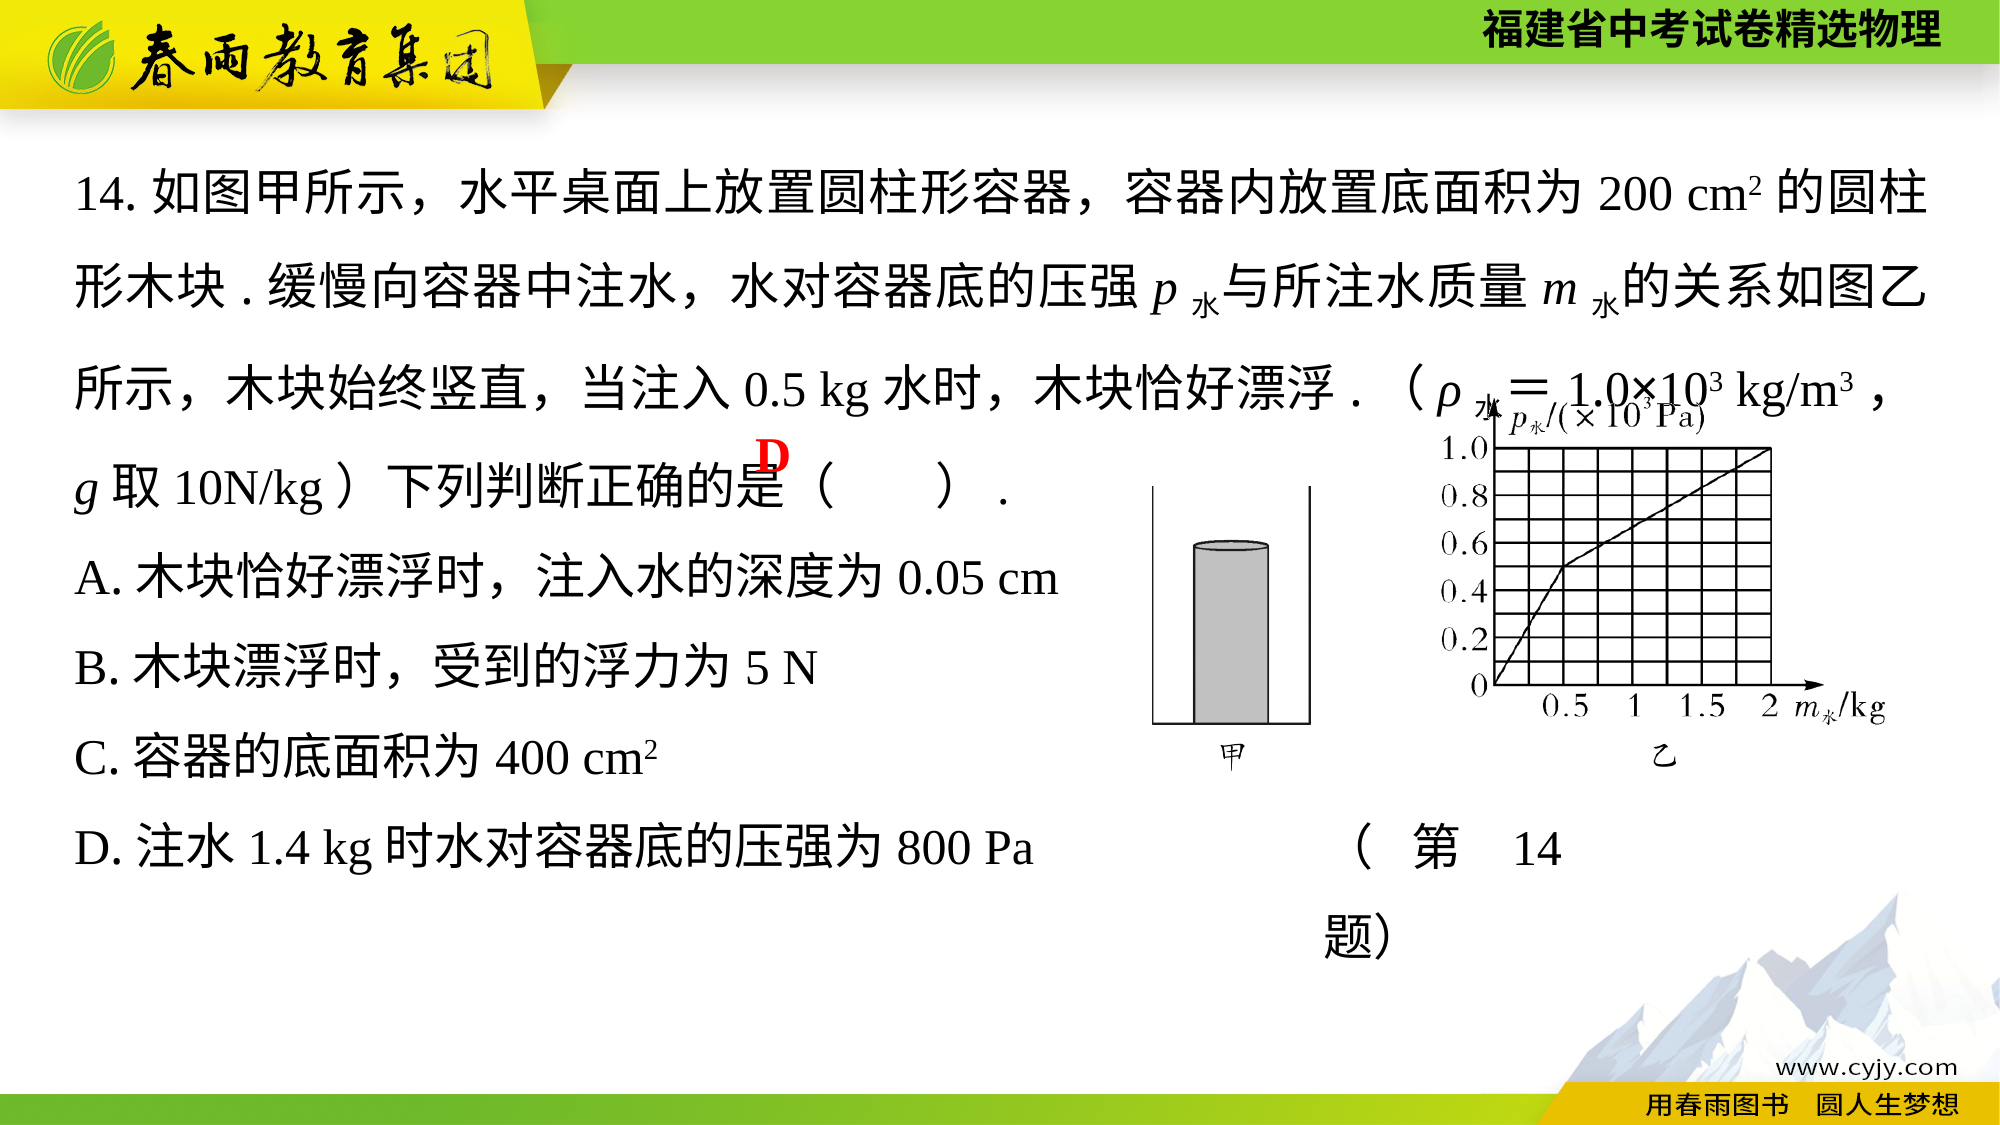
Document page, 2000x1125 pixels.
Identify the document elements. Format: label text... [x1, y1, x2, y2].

text_box D [740, 414, 807, 490]
picture [0, 0, 2000, 1125]
list 14.如图甲所示，水平桌面上放置圆柱形容器，容器内放置底面积为200 cm2的圆柱形木块.缓慢向容器中注水，水对容器底的压强p水与所注水质量m水的关系如图乙所示，木块始终竖直，当注入0.5 kg水时，木块恰好漂浮.（ρ水＝1.0×103 kg/m3，g取10N/kg）下列判断正确的是（ ）. A.木块恰好漂浮时，注入水的深度为0.05 cm B.木块漂浮时，受到的浮力为5 N C.容器的底面积为400 cm2 D.注水1.4 kg时水对容器底的压强为800 Pa [59, 122, 1944, 865]
text_box （第14题） [1309, 787, 1589, 883]
